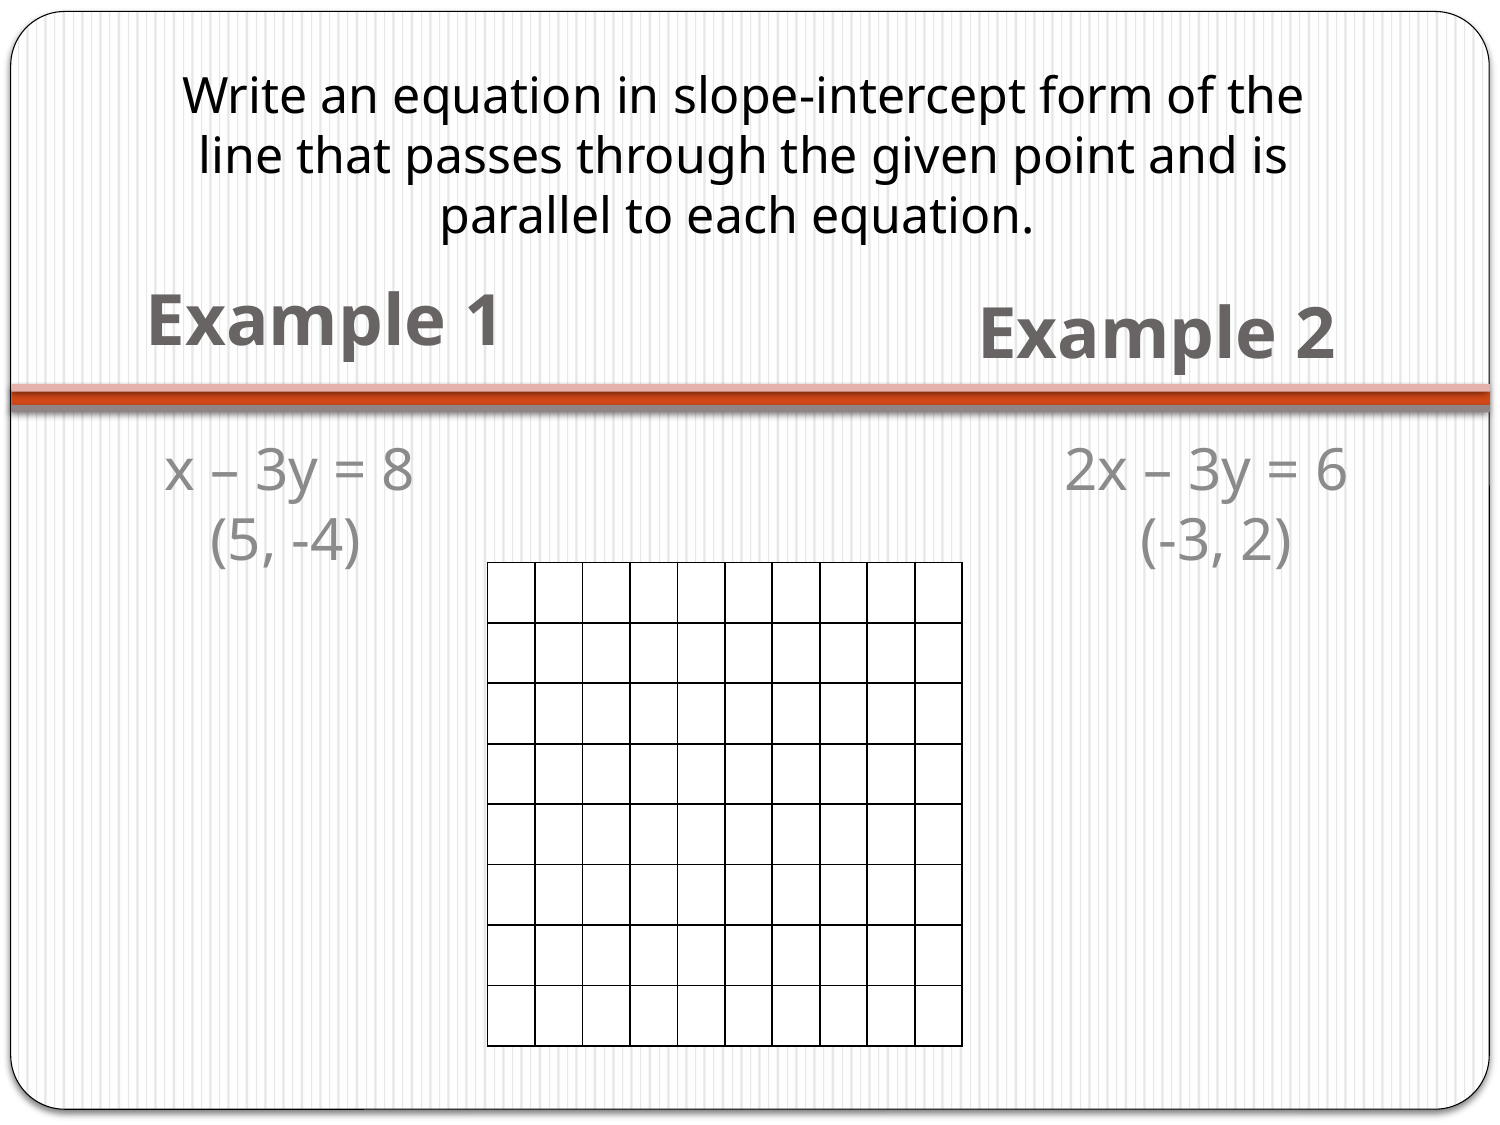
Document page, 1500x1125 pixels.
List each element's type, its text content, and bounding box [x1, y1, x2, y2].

text_box Example 2 [962, 270, 1357, 388]
table_cell [536, 986, 582, 1045]
table_header [488, 563, 534, 622]
table_cell [868, 684, 914, 743]
table_cell [821, 865, 866, 924]
table_cell [583, 986, 629, 1045]
table_cell [868, 986, 914, 1045]
table_cell [773, 926, 819, 985]
table_cell [488, 745, 534, 803]
table_cell [536, 805, 582, 864]
table_cell [726, 624, 771, 682]
table_cell [773, 624, 819, 682]
table_cell [821, 986, 866, 1045]
table_cell [726, 684, 771, 743]
table_cell [536, 745, 582, 803]
table_cell [773, 805, 819, 864]
table_cell [583, 684, 629, 743]
table_cell [726, 805, 771, 864]
table_header [536, 563, 582, 622]
table_cell [821, 684, 866, 743]
table_cell [821, 926, 866, 985]
table_cell [631, 986, 677, 1045]
table_cell [868, 624, 914, 682]
table_cell [536, 684, 582, 743]
table_cell [488, 624, 534, 682]
table_header [821, 563, 866, 622]
table_cell [916, 986, 961, 1045]
table_cell [488, 684, 534, 743]
table_cell [821, 805, 866, 864]
table_cell [678, 805, 724, 864]
table_cell [678, 624, 724, 682]
table_cell [583, 745, 629, 803]
table_cell [916, 926, 961, 985]
table_cell [916, 624, 961, 682]
table_cell [678, 684, 724, 743]
table_cell [678, 865, 724, 924]
table_cell [726, 926, 771, 985]
table_cell [821, 624, 866, 682]
table_cell [773, 865, 819, 924]
table_cell [916, 805, 961, 864]
table_cell [773, 684, 819, 743]
table_cell [536, 624, 582, 682]
table_cell [773, 745, 819, 803]
table_cell [868, 865, 914, 924]
table_cell [583, 624, 629, 682]
title Example 1 [130, 257, 525, 375]
table_cell [583, 865, 629, 924]
table_cell [726, 745, 771, 803]
table_cell [726, 865, 771, 924]
table_cell [536, 865, 582, 924]
table_header [726, 563, 771, 622]
table_cell [631, 805, 677, 864]
table_cell [488, 865, 534, 924]
table_cell [868, 805, 914, 864]
table_cell [631, 745, 677, 803]
table_cell [678, 986, 724, 1045]
table_cell [726, 986, 771, 1045]
table_cell [488, 986, 534, 1045]
table_cell [678, 926, 724, 985]
table_cell [536, 926, 582, 985]
table_cell [583, 926, 629, 985]
table_cell [631, 926, 677, 985]
table_header [583, 563, 629, 622]
table_header [678, 563, 724, 622]
table_cell [631, 865, 677, 924]
table_cell [488, 926, 534, 985]
table_cell [678, 745, 724, 803]
table_cell [631, 684, 677, 743]
table_header [868, 563, 914, 622]
table_cell [583, 805, 629, 864]
table_cell [916, 865, 961, 924]
table_cell [916, 684, 961, 743]
table_cell [916, 745, 961, 803]
table_cell [631, 624, 677, 682]
table_cell [868, 926, 914, 985]
table_header [916, 563, 961, 622]
table_header [773, 563, 819, 622]
table_cell [821, 745, 866, 803]
table_cell [868, 745, 914, 803]
list x – 3y = 8 2x – 3y = 6 (5, -4) (-3, 2) [150, 425, 1425, 563]
table_header [631, 563, 677, 622]
text_box Write an equation in slope-intercept form of the line that passes through the given point and is parallel to each equation. [149, 55, 1338, 296]
table_cell [488, 805, 534, 864]
table_cell [773, 986, 819, 1045]
